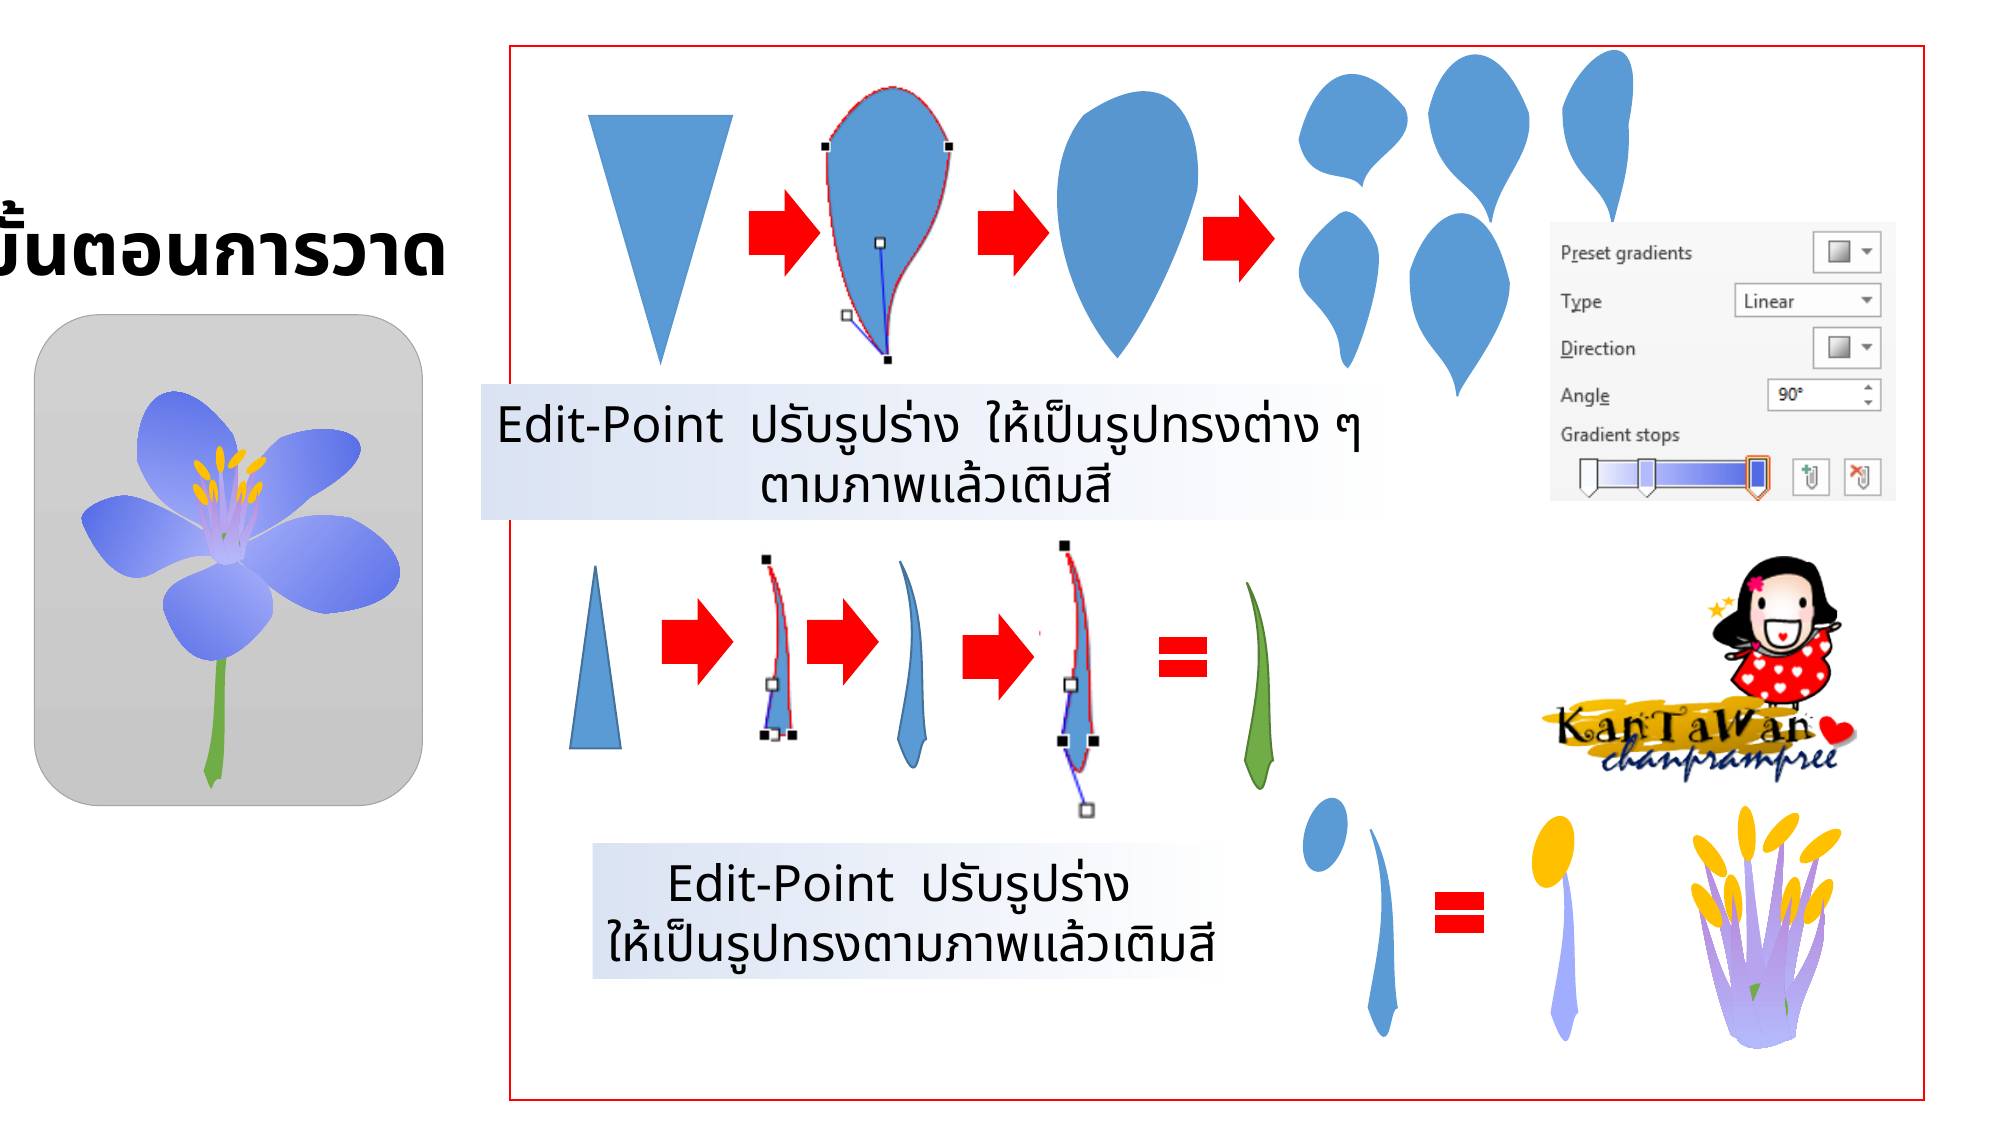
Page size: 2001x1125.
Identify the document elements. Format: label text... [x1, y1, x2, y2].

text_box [589, 77, 1276, 980]
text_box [1305, 797, 1579, 1042]
text_box [1428, 54, 1530, 223]
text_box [1696, 814, 1816, 1052]
picture [1550, 222, 1896, 501]
text_box [1298, 211, 1379, 369]
text_box [1298, 73, 1408, 188]
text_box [77, 377, 376, 649]
text_box [33, 314, 423, 807]
text_box [509, 45, 1925, 1101]
text_box [1409, 213, 1510, 397]
text_box ขั้นตอนการวาด [0, 193, 484, 299]
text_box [195, 445, 254, 567]
text_box [1562, 49, 1634, 222]
text_box [202, 657, 228, 791]
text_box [570, 535, 1274, 826]
picture [1514, 556, 1857, 814]
